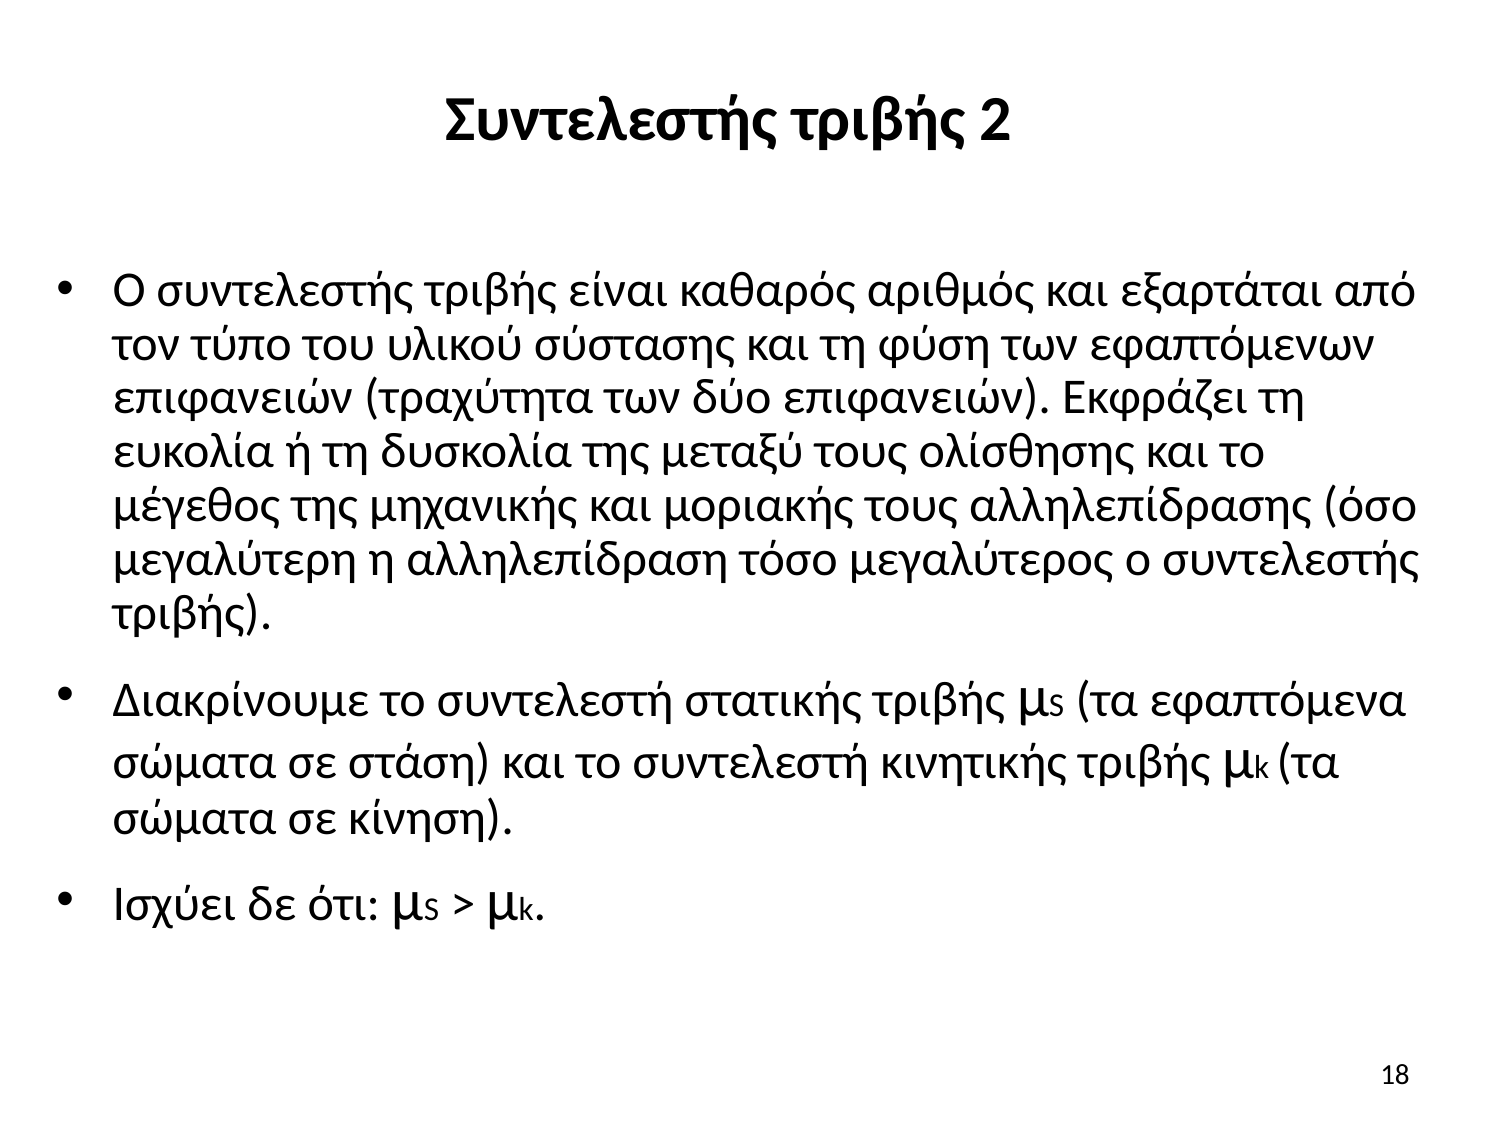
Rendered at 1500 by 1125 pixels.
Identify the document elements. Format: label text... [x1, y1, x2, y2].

slide_number 18 [1074, 1042, 1425, 1103]
list Ο συντελεστής τριβής είναι καθαρός αριθμός και εξαρτάται από τον τύπο του υλικού σύστασης και τη φύση των εφαπτόμενων επιφανειών (τραχύτητα των δύο επιφανειών). Εκφράζει τη ευκολία ή τη δυσκολία της μεταξύ τους ολίσθησης και το μέγεθος της μηχανικής και μοριακής τους αλληλεπίδρασης (όσο μεγαλύτερη η αλληλεπίδραση τόσο μεγαλύτερος ο συντελεστής τριβής). Διακρίνουμε το συντελεστή στατικής τριβής μS (τα εφαπτόμενα σώματα σε στάση) και το συντελεστή κινητικής τριβής μk (τα σώματα σε κίνηση). Ισχύει δε ότι: μS > μk. [41, 255, 1459, 1050]
title Συντελεστής τριβής 2 [54, 68, 1405, 161]
